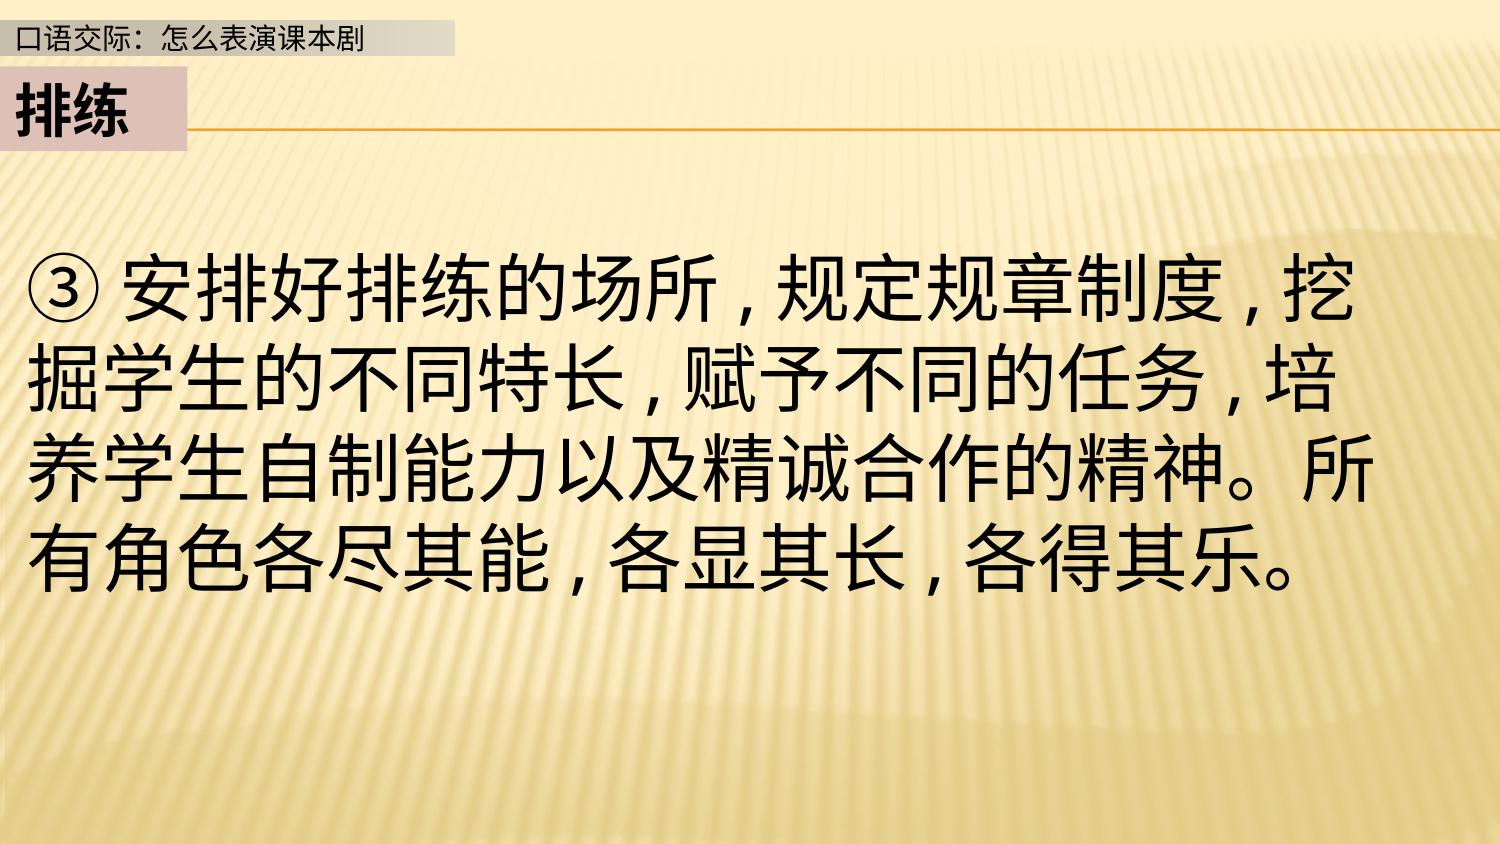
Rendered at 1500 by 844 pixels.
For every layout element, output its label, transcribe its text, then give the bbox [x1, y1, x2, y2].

text_box ③安排好排练的场所,规定规章制度,挖掘学生的不同特长,赋予不同的任务,培养学生自制能力以及精诚合作的精神。所有角色各尽其能,各显其长,各得其乐。 [11, 234, 1395, 610]
text_box 排练 [0, 66, 188, 152]
